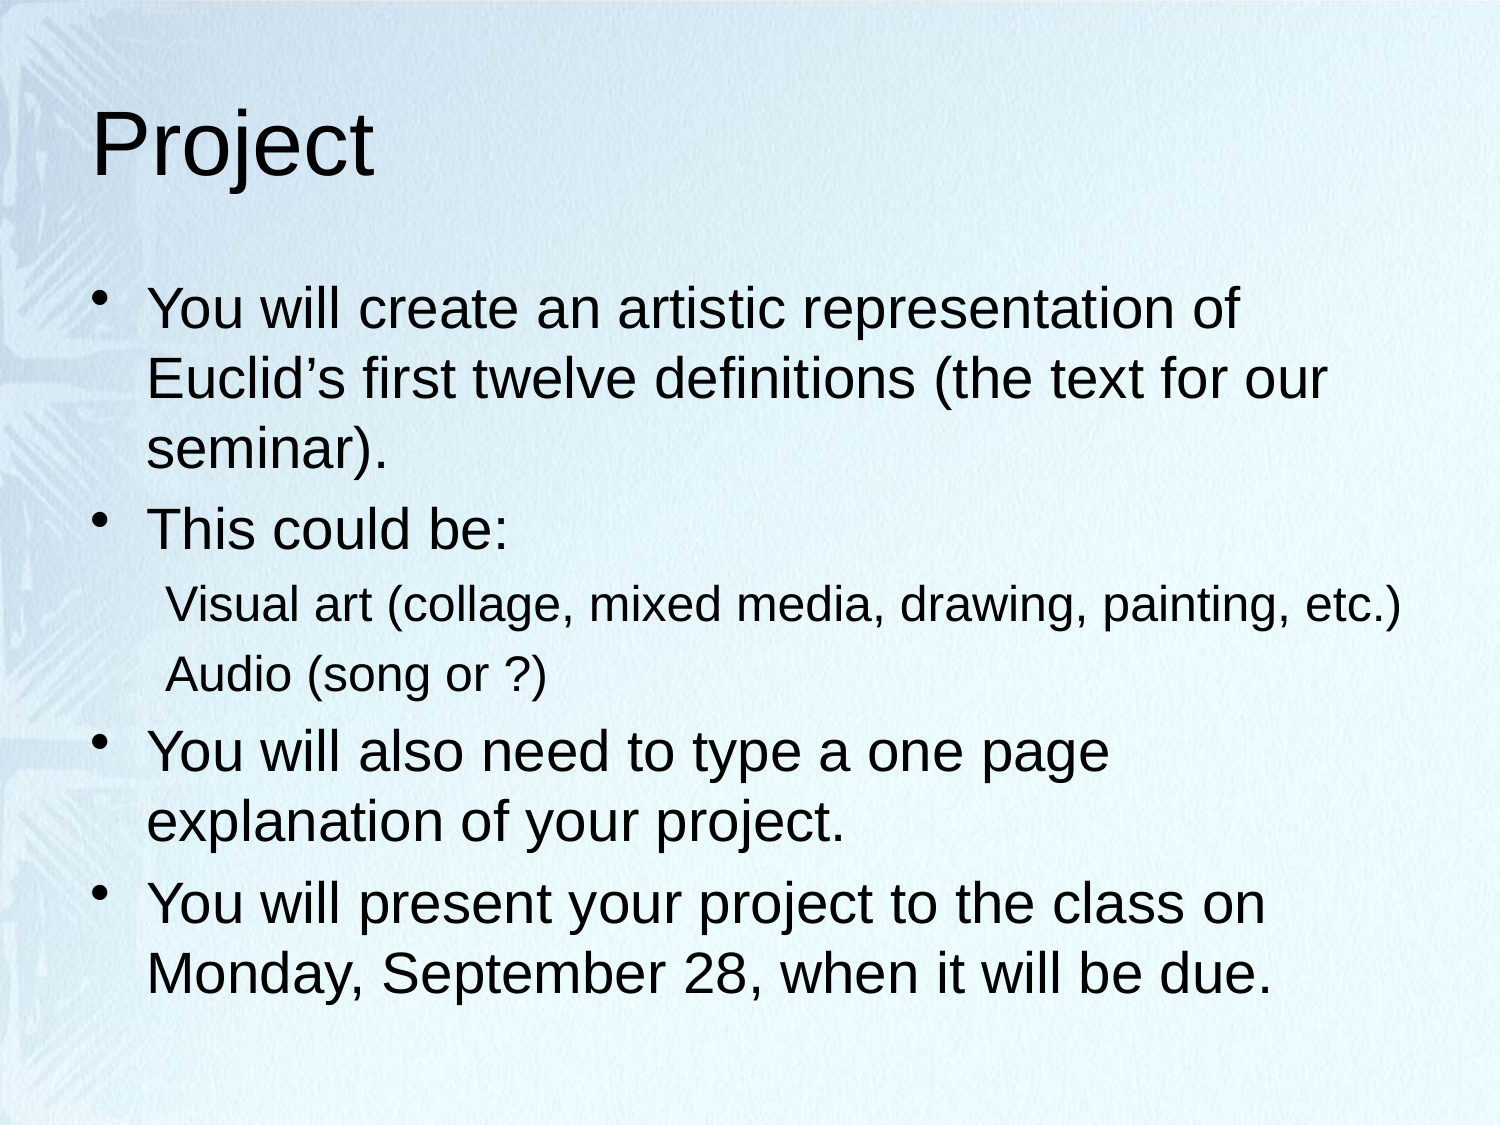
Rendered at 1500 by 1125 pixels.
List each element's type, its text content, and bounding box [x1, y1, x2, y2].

picture [0, 0, 1500, 1125]
title Project [74, 44, 1426, 233]
list You will create an artistic representation of Euclid’s first twelve definitions (the text for our seminar). This could be: Visual art (collage, mixed media, drawing, painting, etc.) Audio (song or ?) You will also need to type a one page explanation of your project. You will present your project to the class on Monday, September 28, when it will be due. [74, 262, 1426, 1006]
